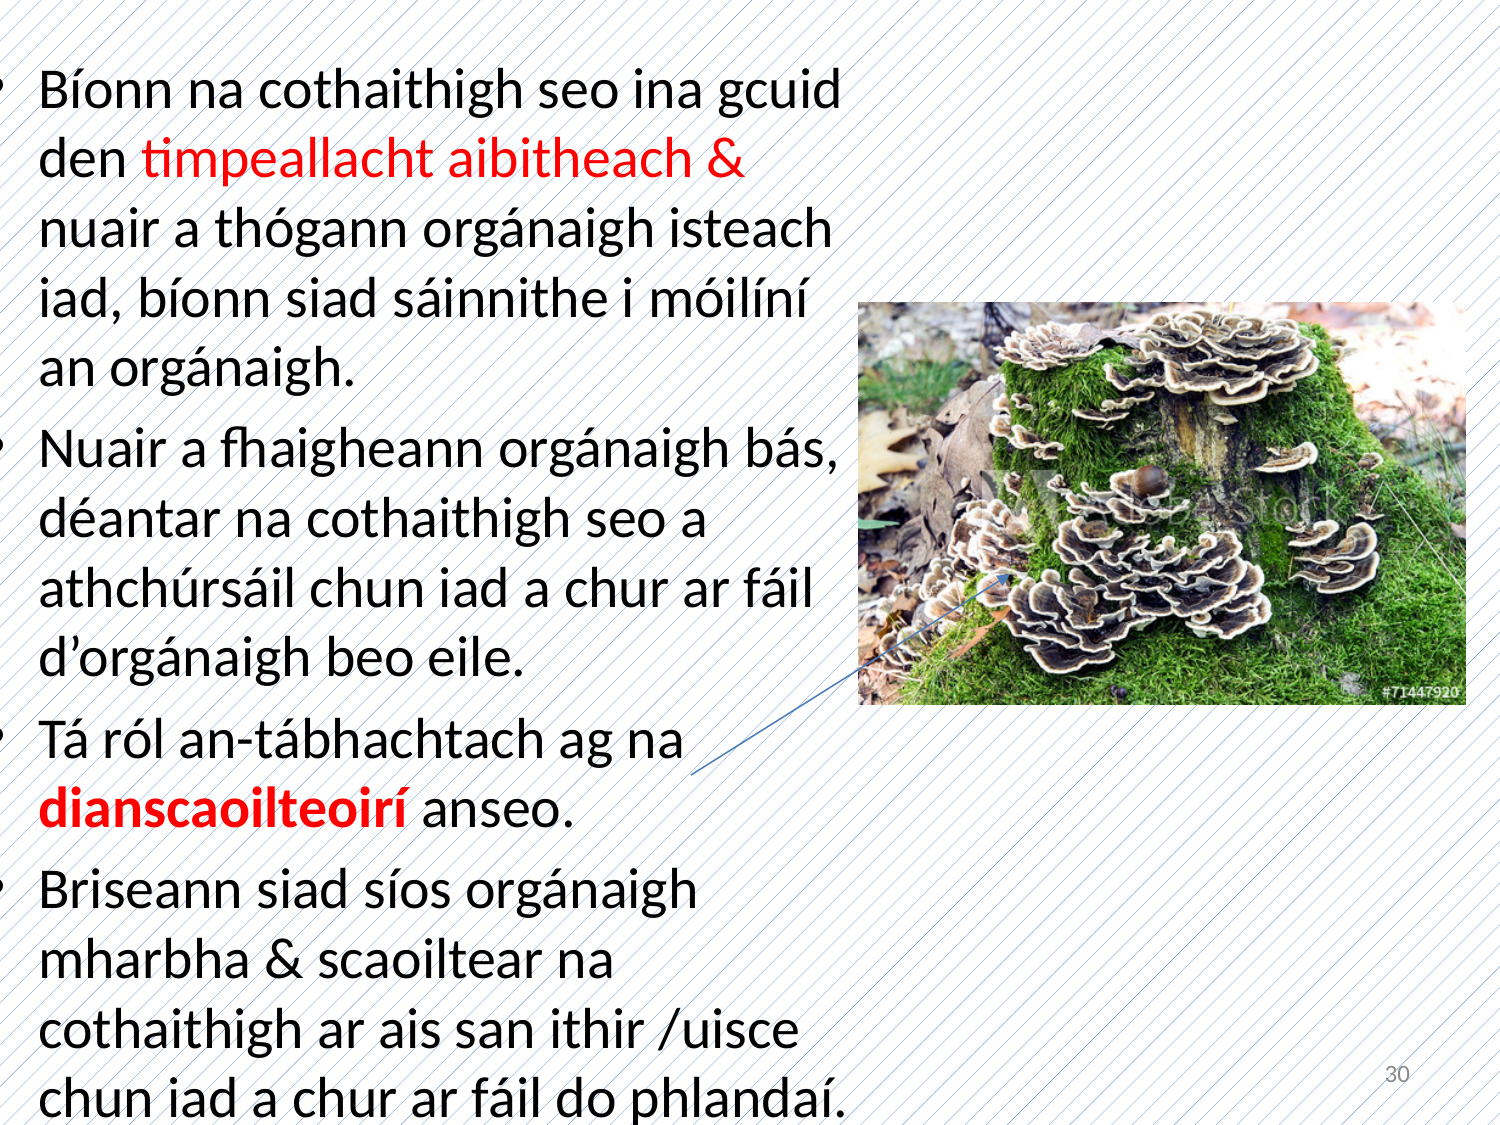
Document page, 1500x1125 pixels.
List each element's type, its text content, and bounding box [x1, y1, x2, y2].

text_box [690, 573, 1011, 776]
picture [858, 302, 1466, 705]
list Bíonn na cothaithigh seo ina gcuid den timpeallacht aibitheach & nuair a thógann orgánaigh isteach iad, bíonn siad sáinnithe i móilíní an orgánaigh. Nuair a fhaigheann orgánaigh bás, déantar na cothaithigh seo a athchúrsáil chun iad a chur ar fáil d’orgánaigh beo eile. Tá ról an-tábhachtach ag na dianscaoilteoirí anseo. Briseann siad síos orgánaigh mharbha & scaoiltear na cothaithigh ar ais san ithir /uisce chun iad a chur ar fáil do phlandaí. [0, 42, 867, 1125]
slide_number 30 [1074, 1042, 1425, 1103]
